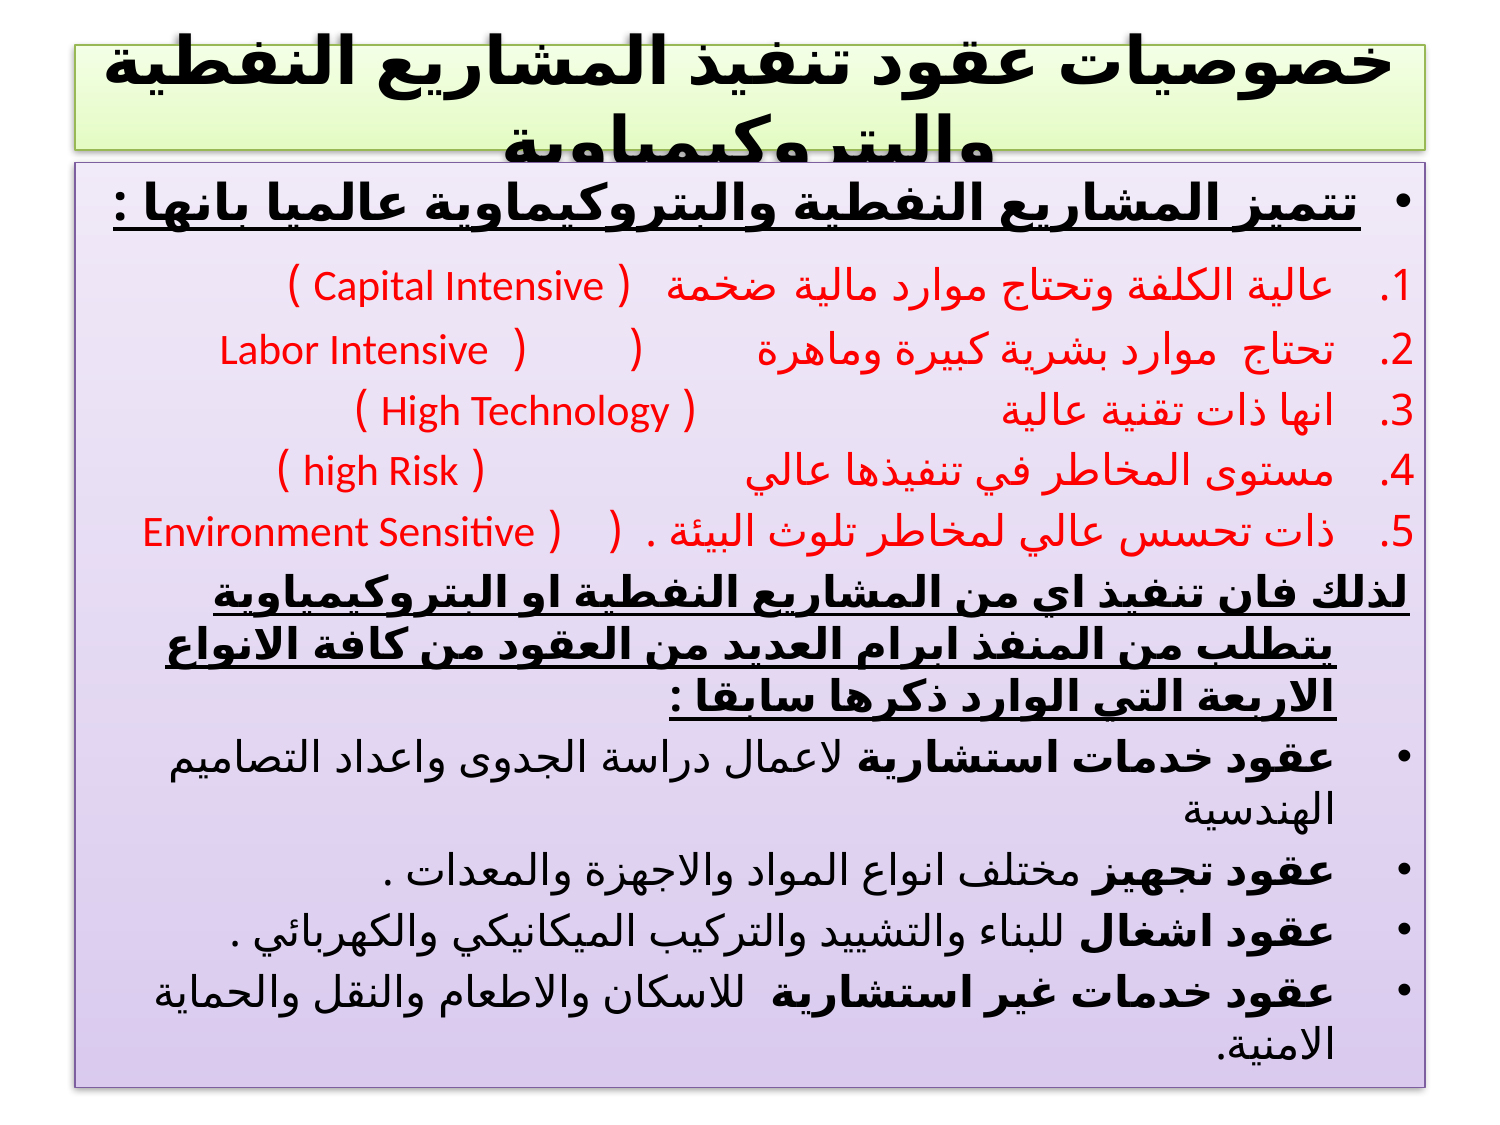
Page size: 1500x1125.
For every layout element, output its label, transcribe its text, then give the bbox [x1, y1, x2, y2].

list تتميز المشاريع النفطية والبتروكيماوية عالميا بانها : عالية الكلفة وتحتاج موارد مالية ضخمة ( Capital Intensive ) تحتاج موارد بشرية كبيرة وماهرة ( ( Labor Intensive انها ذات تقنية عالية ( High Technology ) مستوى المخاطر في تنفيذها عالي ( high Risk ) ذات تحسس عالي لمخاطر تلوث البيئة . ( ( Environment Sensitive لذلك فان تنفيذ اي من المشاريع النفطية او البتروكيمياوية يتطلب من المنفذ ابرام العديد من العقود من كافة الانواع الاربعة التي الوارد ذكرها سابقا : عقود خدمات استشارية لاعمال دراسة الجدوى واعداد التصاميم الهندسية عقود تجهيز مختلف انواع المواد والاجهزة والمعدات . عقود اشغال للبناء والتشييد والتركيب الميكانيكي والكهربائي . عقود خدمات غير استشارية للاسكان والاطعام والنقل والحماية الامنية. [74, 162, 1426, 1088]
title خصوصيات عقود تنفيذ المشاريع النفطية والبتروكيمياوية [74, 44, 1426, 151]
